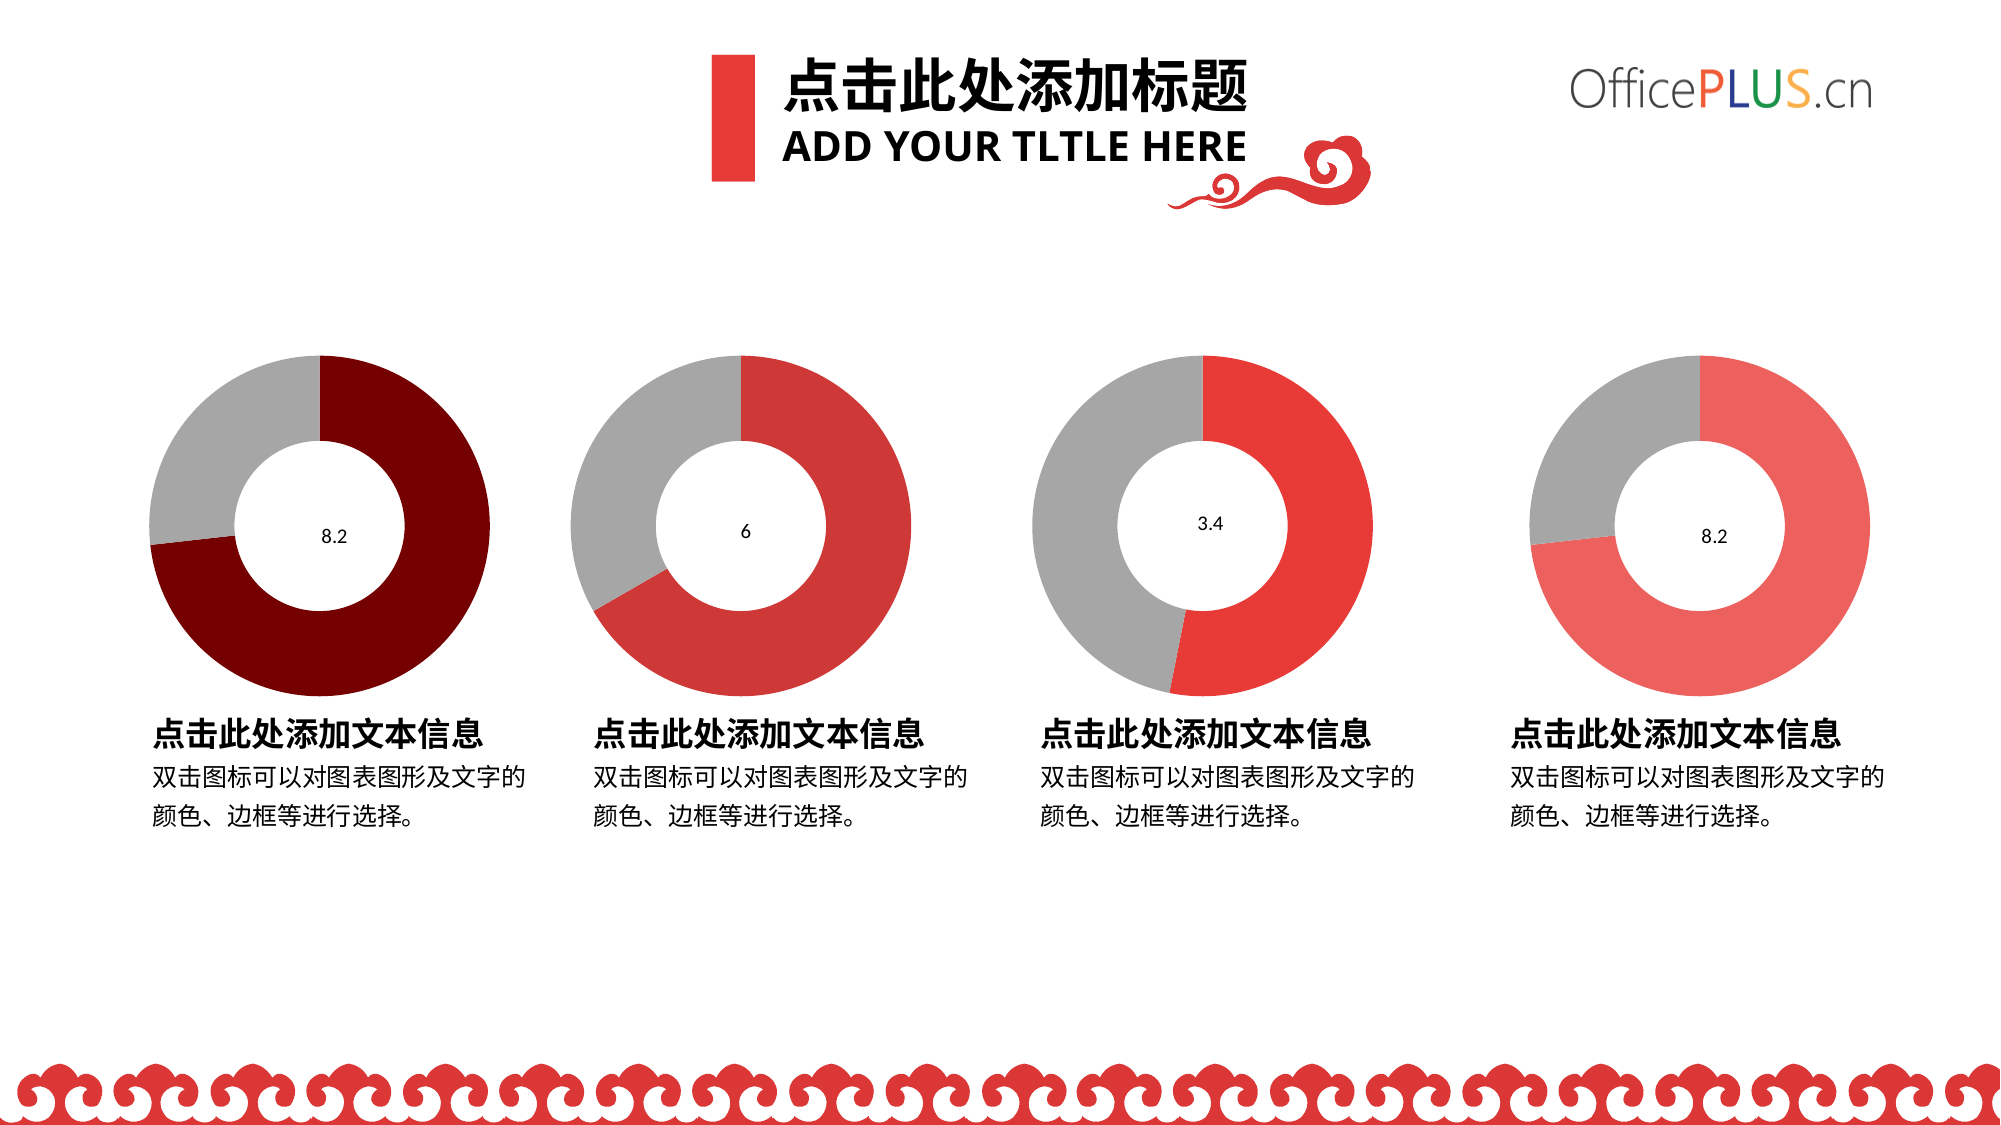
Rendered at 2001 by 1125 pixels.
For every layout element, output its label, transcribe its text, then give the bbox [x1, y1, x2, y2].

text_box 点击此处添加文本信息 双击图标可以对图表图形及文字的颜色、边框等进行选择。 [578, 704, 988, 838]
text_box [711, 54, 756, 182]
picture [1164, 147, 1372, 215]
picture [1570, 67, 1871, 108]
text_box 点击此处添加文本信息 双击图标可以对图表图形及文字的颜色、边框等进行选择。 [1495, 704, 1904, 838]
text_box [0, 1061, 2000, 1125]
text_box 点击此处添加文本信息 双击图标可以对图表图形及文字的颜色、边框等进行选择。 [1025, 704, 1434, 838]
text_box 点击此处添加标题 ADD YOUR TLTLE HERE [767, 41, 1505, 177]
chart [53, 348, 1966, 704]
text_box 点击此处添加文本信息 双击图标可以对图表图形及文字的颜色、边框等进行选择。 [137, 704, 546, 838]
